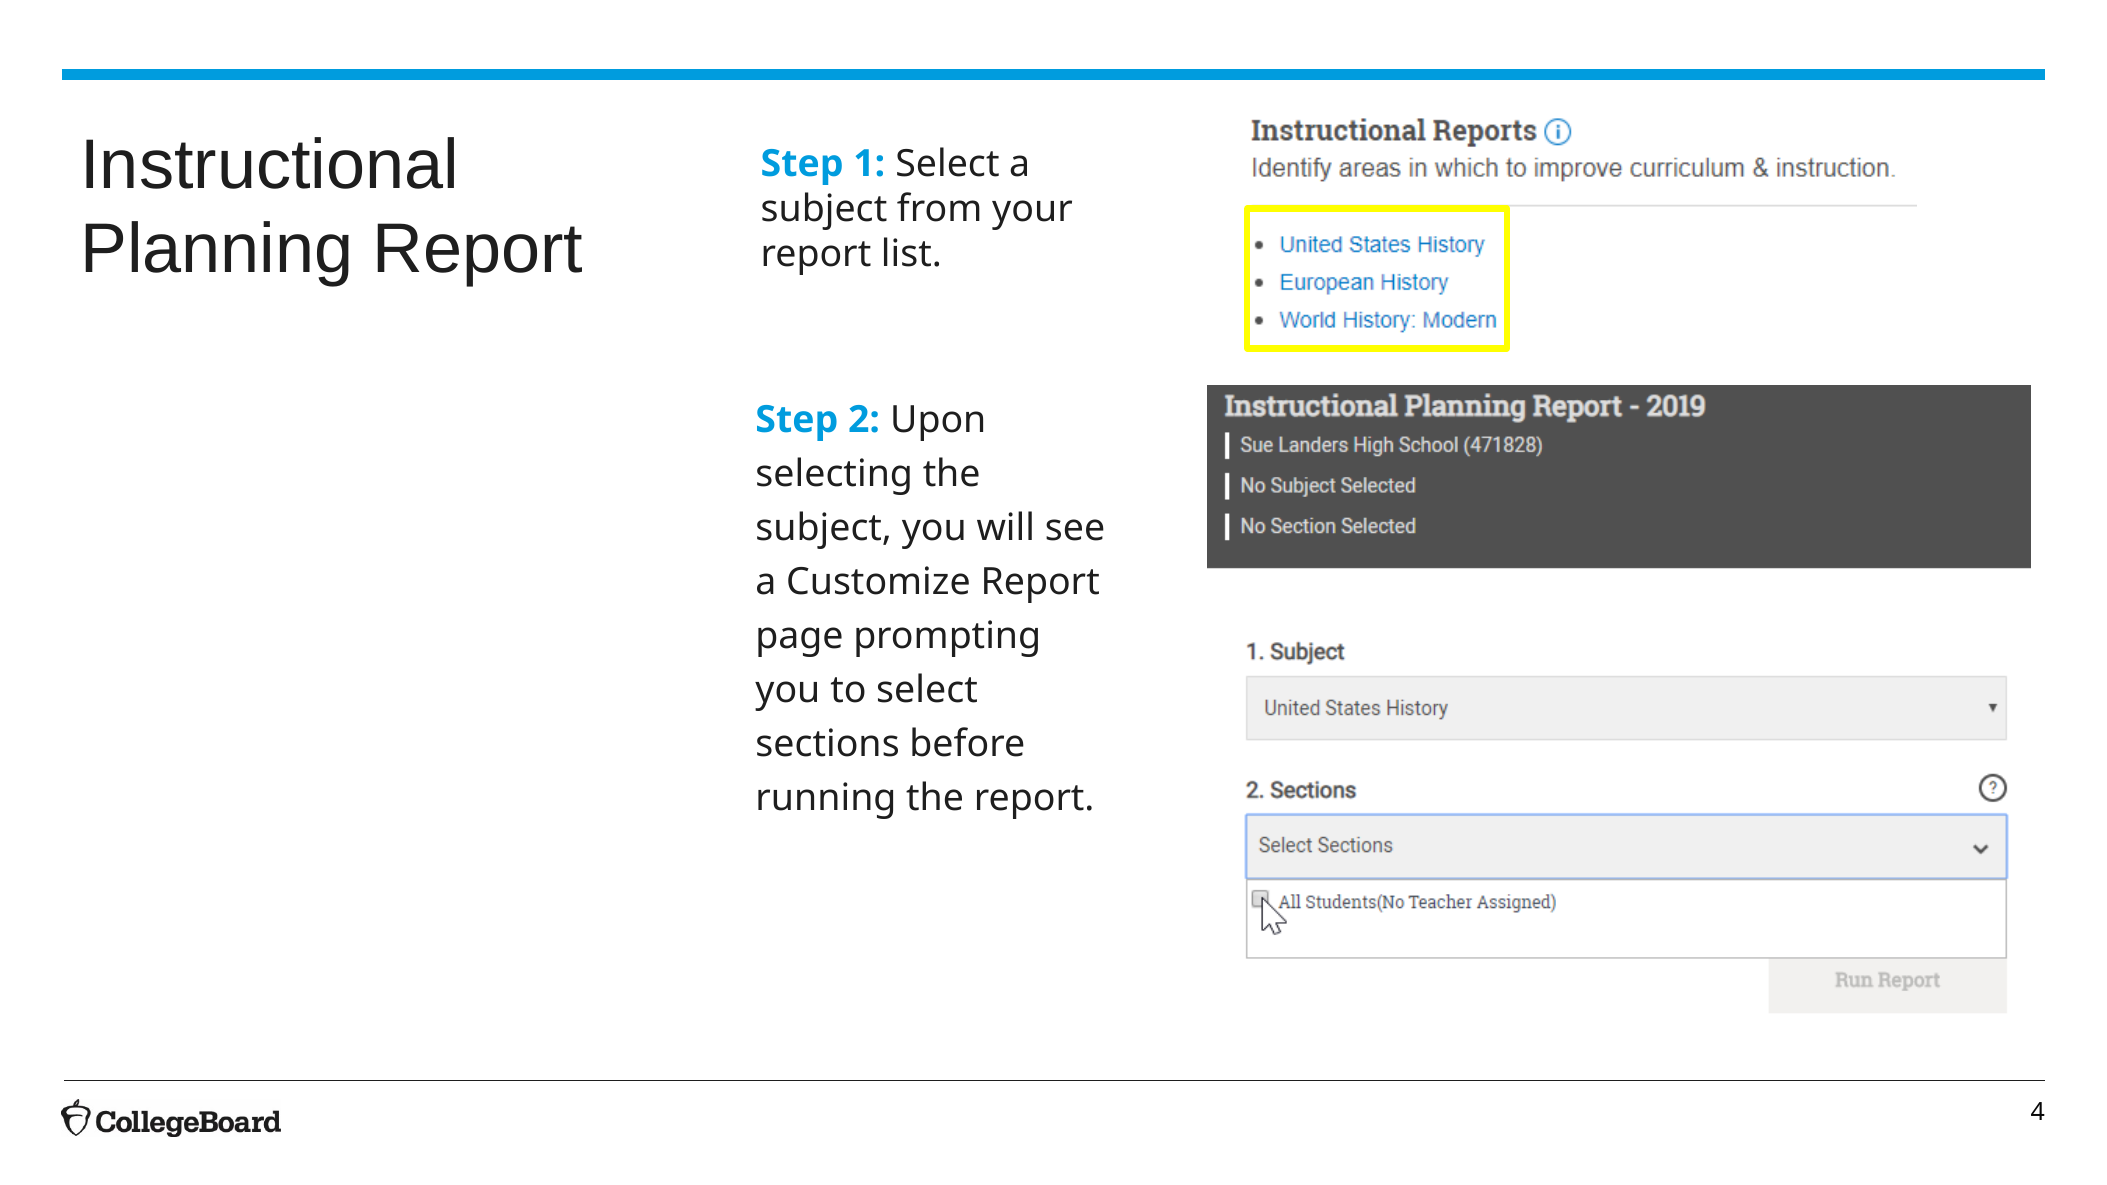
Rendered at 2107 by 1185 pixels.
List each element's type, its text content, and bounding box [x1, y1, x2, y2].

text_box Step 1: Select a subject from your report list. [745, 131, 1110, 282]
text_box Step 2: Upon selecting the subject, you will see a Customize Report page prompting you to select sections before running the report. [746, 348, 1111, 755]
picture [1207, 385, 2031, 1027]
picture [1235, 103, 1918, 364]
title Instructional Planning Report [80, 95, 728, 290]
picture [61, 1099, 281, 1137]
